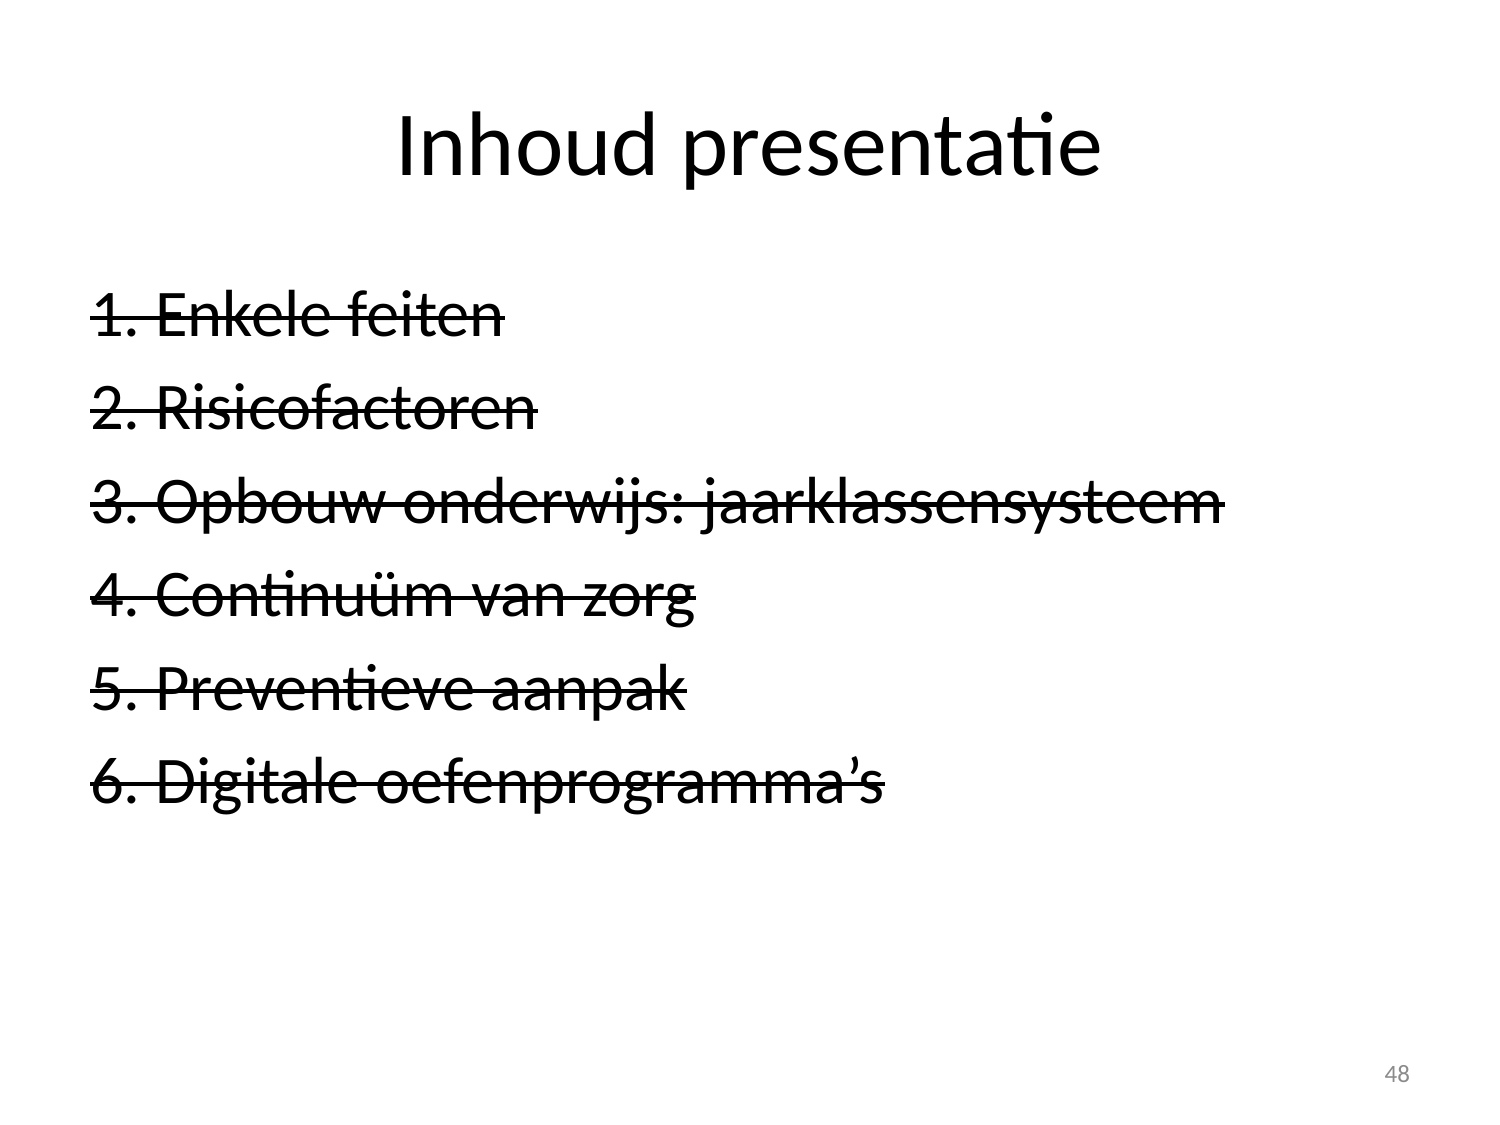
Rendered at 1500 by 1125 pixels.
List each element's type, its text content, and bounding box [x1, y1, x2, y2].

title Inhoud presentatie [75, 45, 1425, 233]
list 1. Enkele feiten 2. Risicofactoren 3. Opbouw onderwijs: jaarklassensysteem 4. Continuüm van zorg 5. Preventieve aanpak 6. Digitale oefenprogramma’s [75, 262, 1425, 1005]
slide_number 48 [1074, 1042, 1425, 1103]
